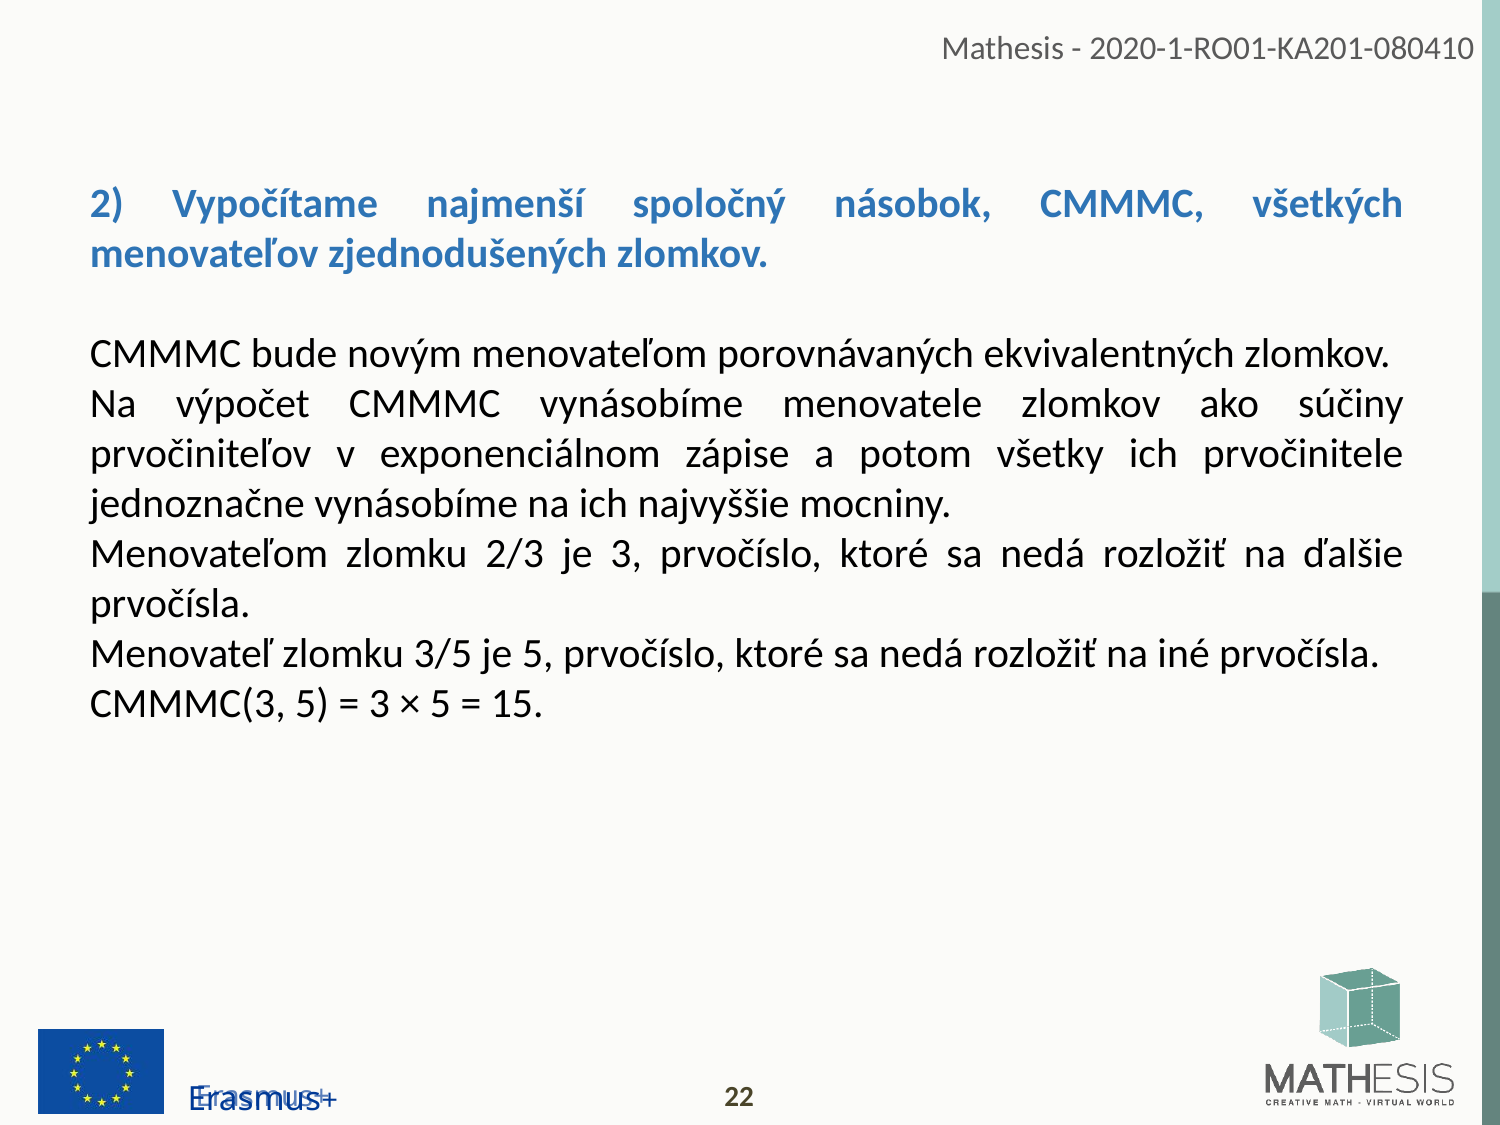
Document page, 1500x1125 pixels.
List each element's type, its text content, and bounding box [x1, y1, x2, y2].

list 2) Vypočítame najmenší spoločný násobok, CMMMC, všetkých menovateľov zjednodušených zlomkov. CMMMC bude novým menovateľom porovnávaných ekvivalentných zlomkov. Na výpočet CMMMC vynásobíme menovatele zlomkov ako súčiny prvočiniteľov v exponenciálnom zápise a potom všetky ich prvočinitele jednoznačne vynásobíme na ich najvyššie mocniny. Menovateľom zlomku 2/3 je 3, prvočíslo, ktoré sa nedá rozložiť na ďalšie prvočísla. Menovateľ zlomku 3/5 je 5, prvočíslo, ktoré sa nedá rozložiť na iné prvočísla. CMMMC(3, 5) = 3 × 5 = 15. [75, 168, 1425, 911]
picture [38, 1029, 164, 1114]
